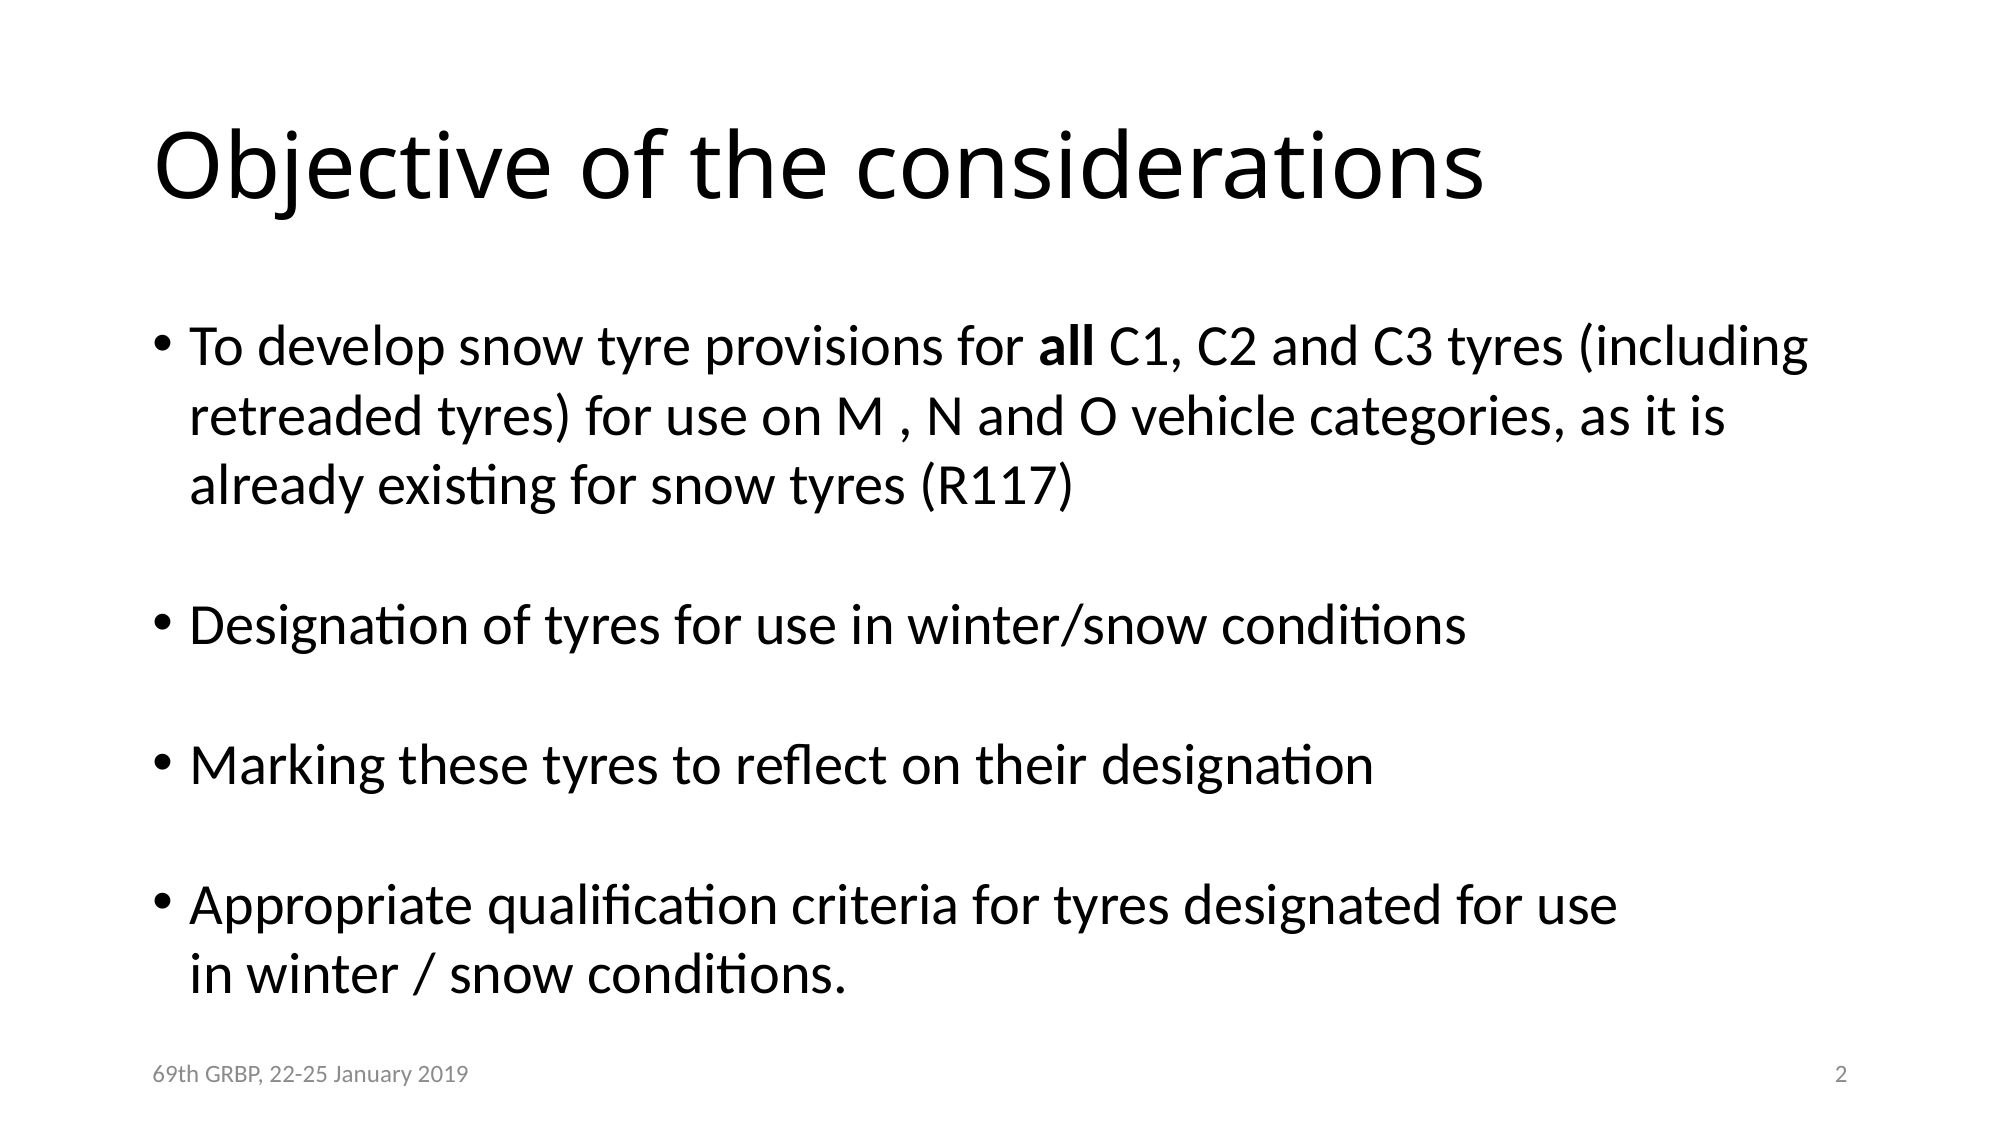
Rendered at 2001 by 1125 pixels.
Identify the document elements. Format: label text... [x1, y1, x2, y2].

title Objective of the considerations [137, 59, 1863, 278]
list To develop snow tyre provisions for all C1, C2 and C3 tyres (including retreaded tyres) for use on M , N and O vehicle categories, as it is already existing for snow tyres (R117) Designation of tyres for use in winter/snow conditions Marking these tyres to reflect on their designation Appropriate qualification criteria for tyres designated for use in winter / snow conditions. [137, 299, 1887, 1014]
slide_number 2 [1412, 1042, 1863, 1103]
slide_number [137, 1042, 588, 1103]
